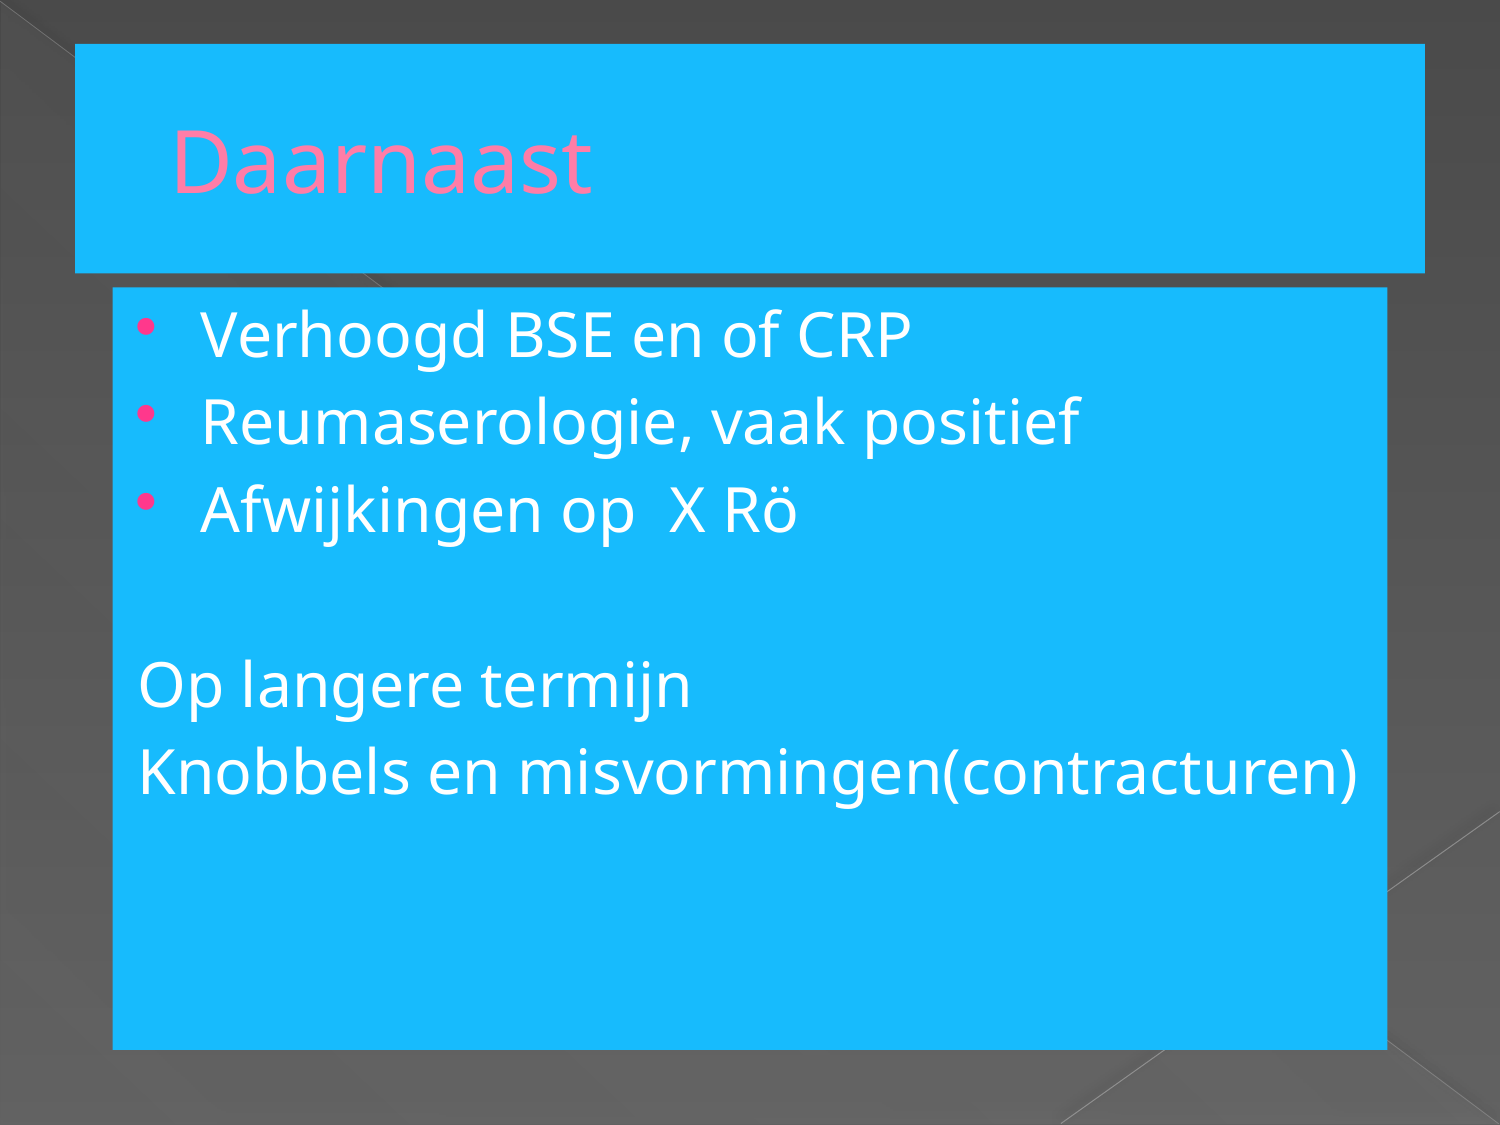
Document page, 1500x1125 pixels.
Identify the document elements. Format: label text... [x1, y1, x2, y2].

list Verhoogd BSE en of CRP Reumaserologie, vaak positief Afwijkingen op X Rö Op langere termijn Knobbels en misvormingen(contracturen) [112, 287, 1388, 1050]
title Daarnaast [75, 43, 1425, 274]
